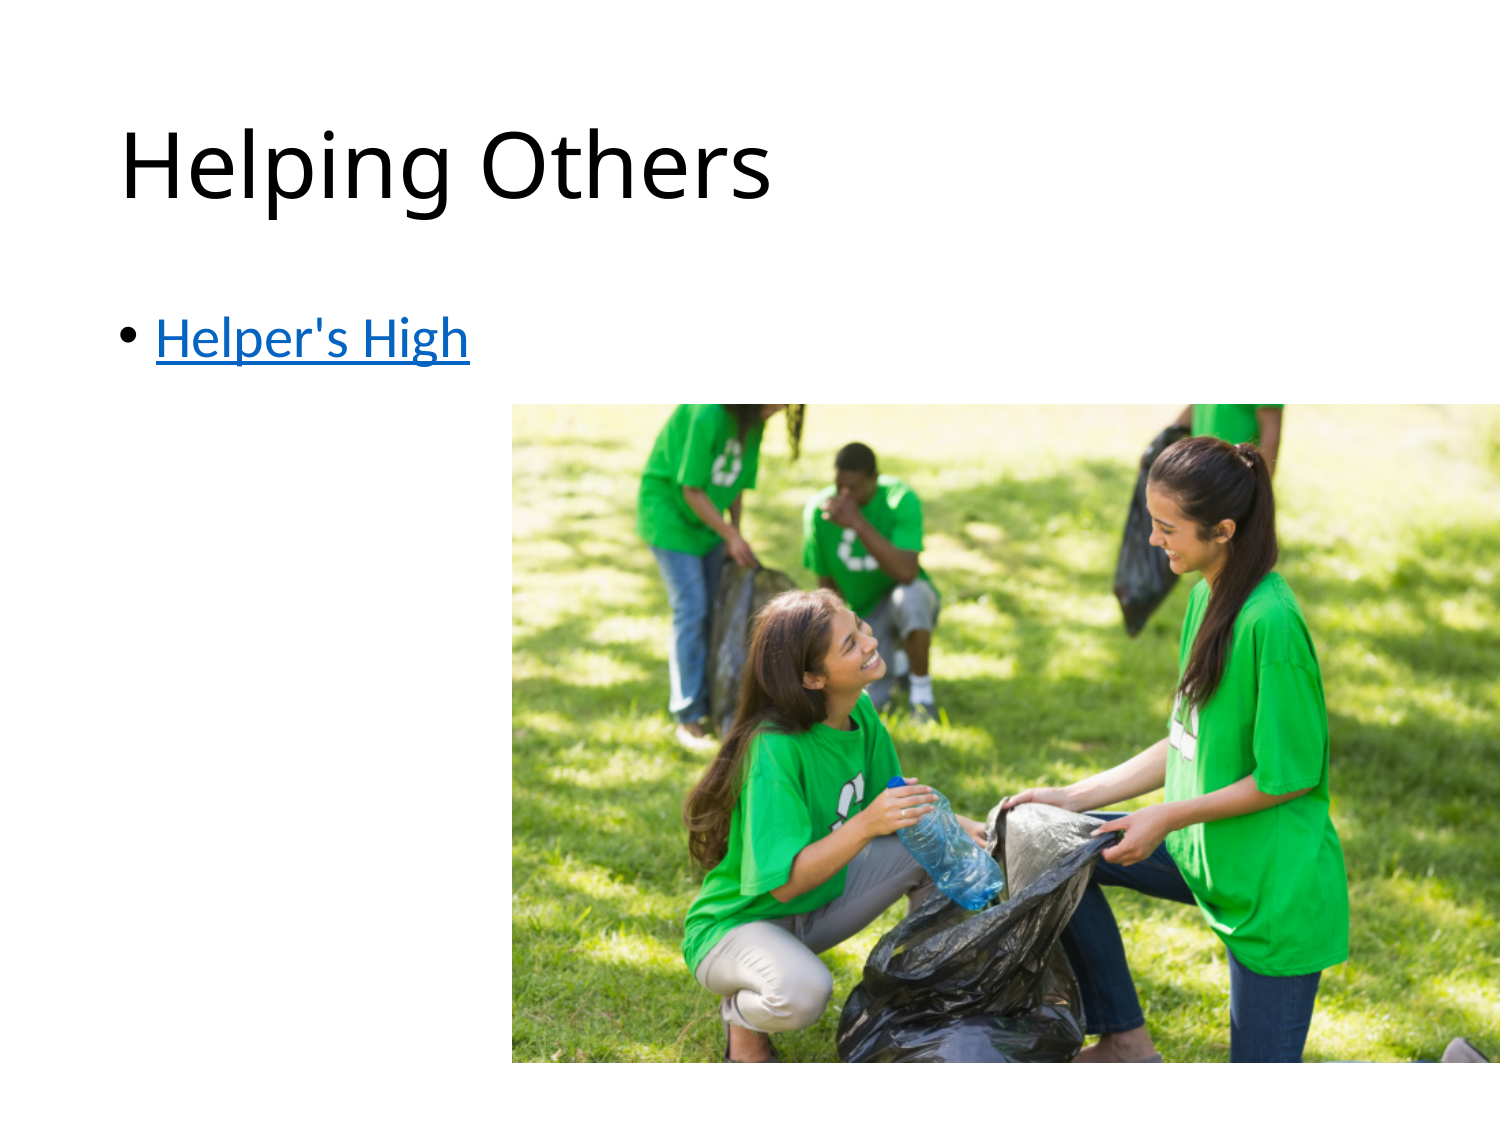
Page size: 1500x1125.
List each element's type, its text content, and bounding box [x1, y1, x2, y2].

title Helping Others [103, 59, 1397, 278]
list Helper's High [103, 299, 1397, 1014]
picture [512, 404, 1500, 1063]
